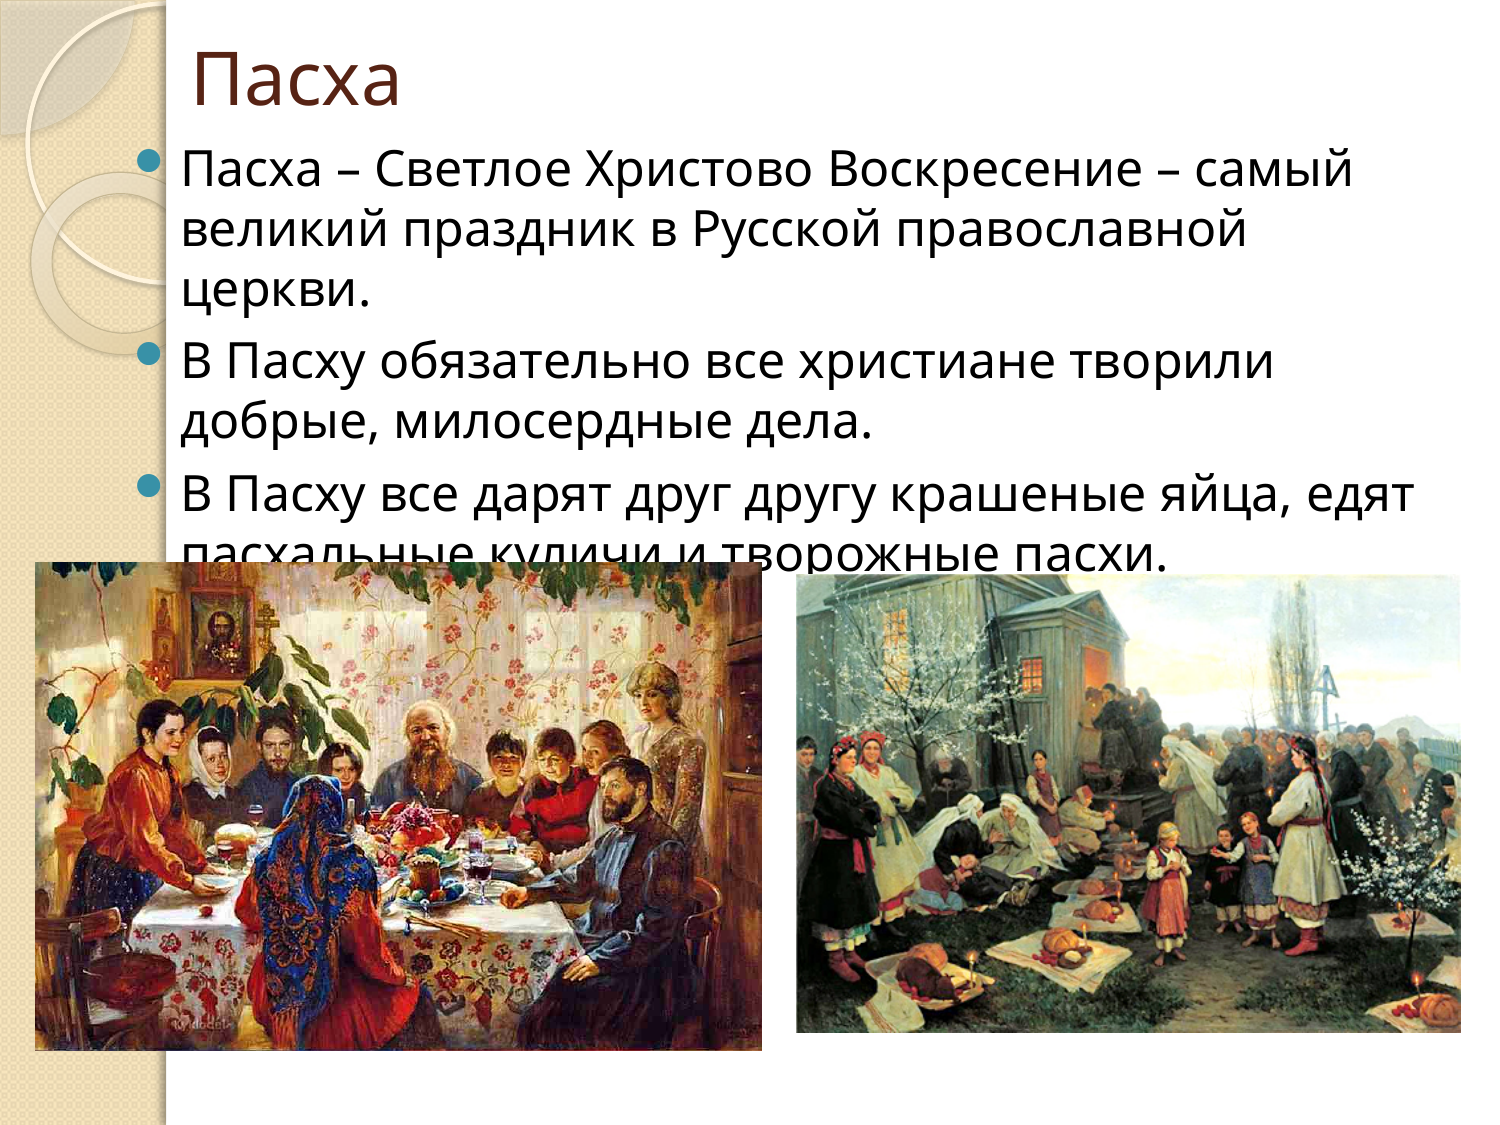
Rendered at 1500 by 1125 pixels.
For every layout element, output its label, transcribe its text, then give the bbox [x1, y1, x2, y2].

picture [796, 573, 1461, 1033]
list Пасха – Светлое Христово Воскресение – самый великий праздник в Русской православной церкви. В Пасху обязательно все христиане творили добрые, милосердные дела. В Пасху все дарят друг другу крашеные яйца, едят пасхальные куличи и творожные пасхи. [105, 128, 1454, 917]
title Пасха [175, 23, 434, 128]
picture [34, 562, 762, 1051]
